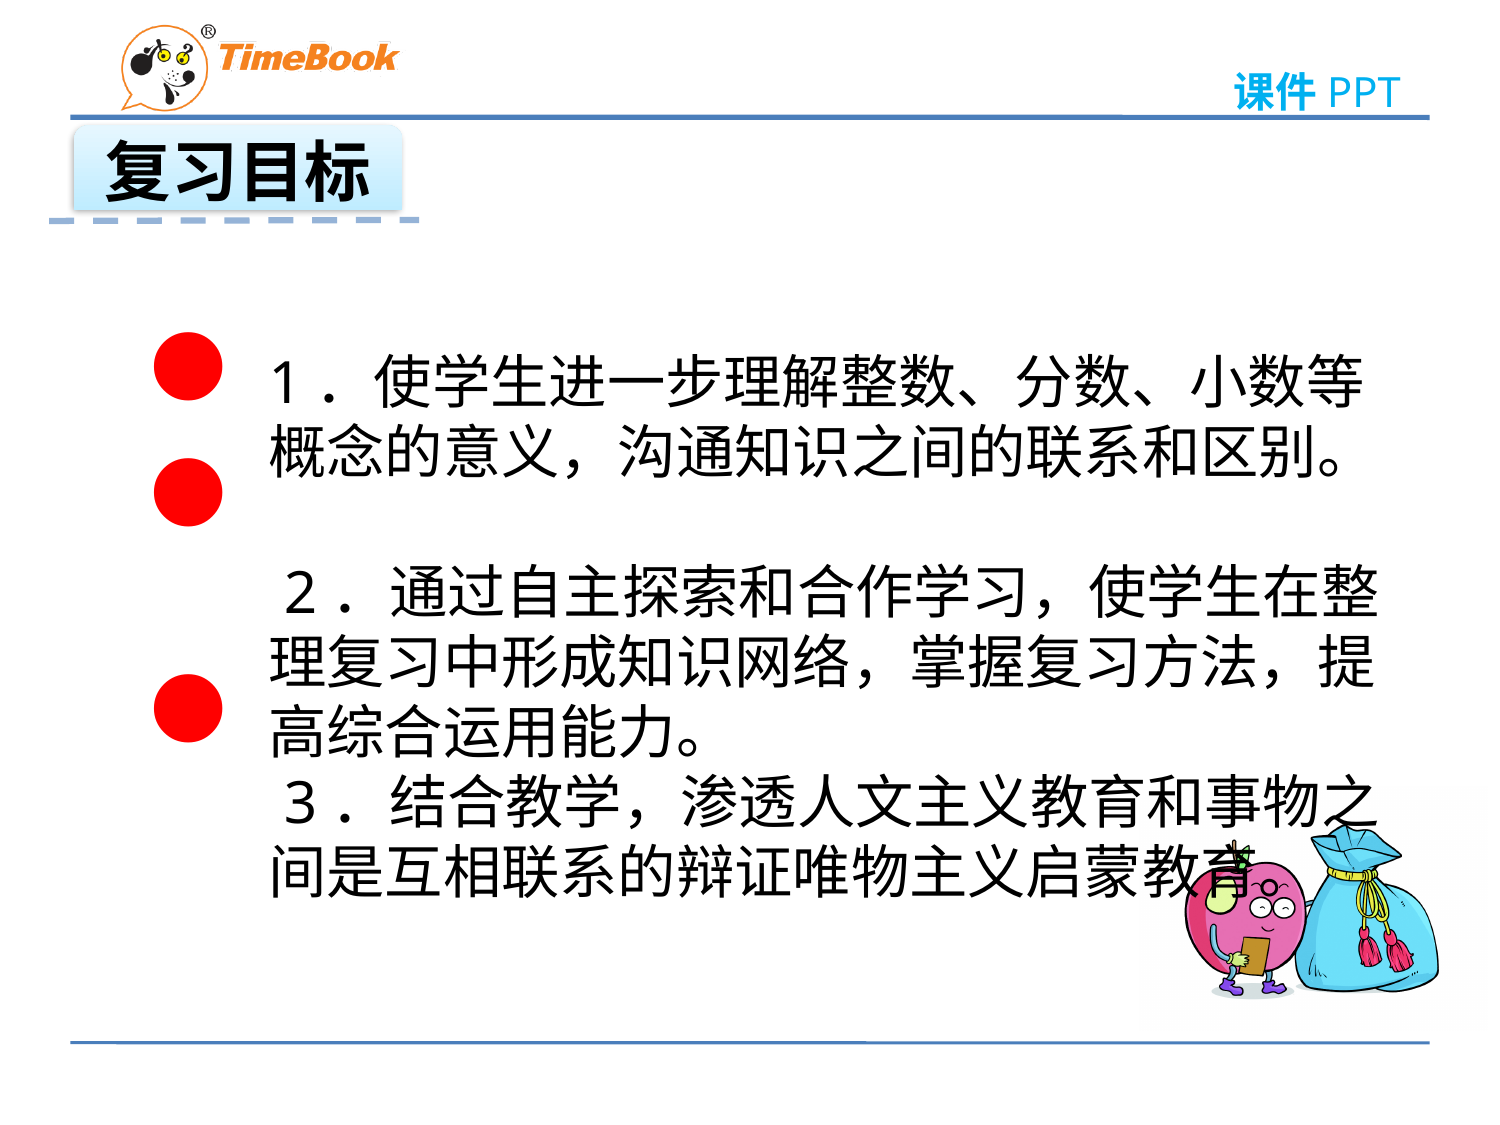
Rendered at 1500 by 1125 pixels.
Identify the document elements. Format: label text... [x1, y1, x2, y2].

text_box 1．使学生进一步理解整数、分数、小数等概念的意义，沟通知识之间的联系和区别。 2．通过自主探索和合作学习，使学生在整理复习中形成知识网络，掌握复习方法，提高综合运用能力。 3．结合教学，渗透人文主义教育和事物之间是互相联系的辩证唯物主义启蒙教育。 [253, 337, 1424, 913]
text_box [112, 432, 253, 583]
text_box [112, 648, 325, 799]
picture [118, 22, 408, 113]
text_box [48, 125, 420, 222]
picture [1139, 786, 1488, 1031]
text_box [112, 306, 325, 432]
